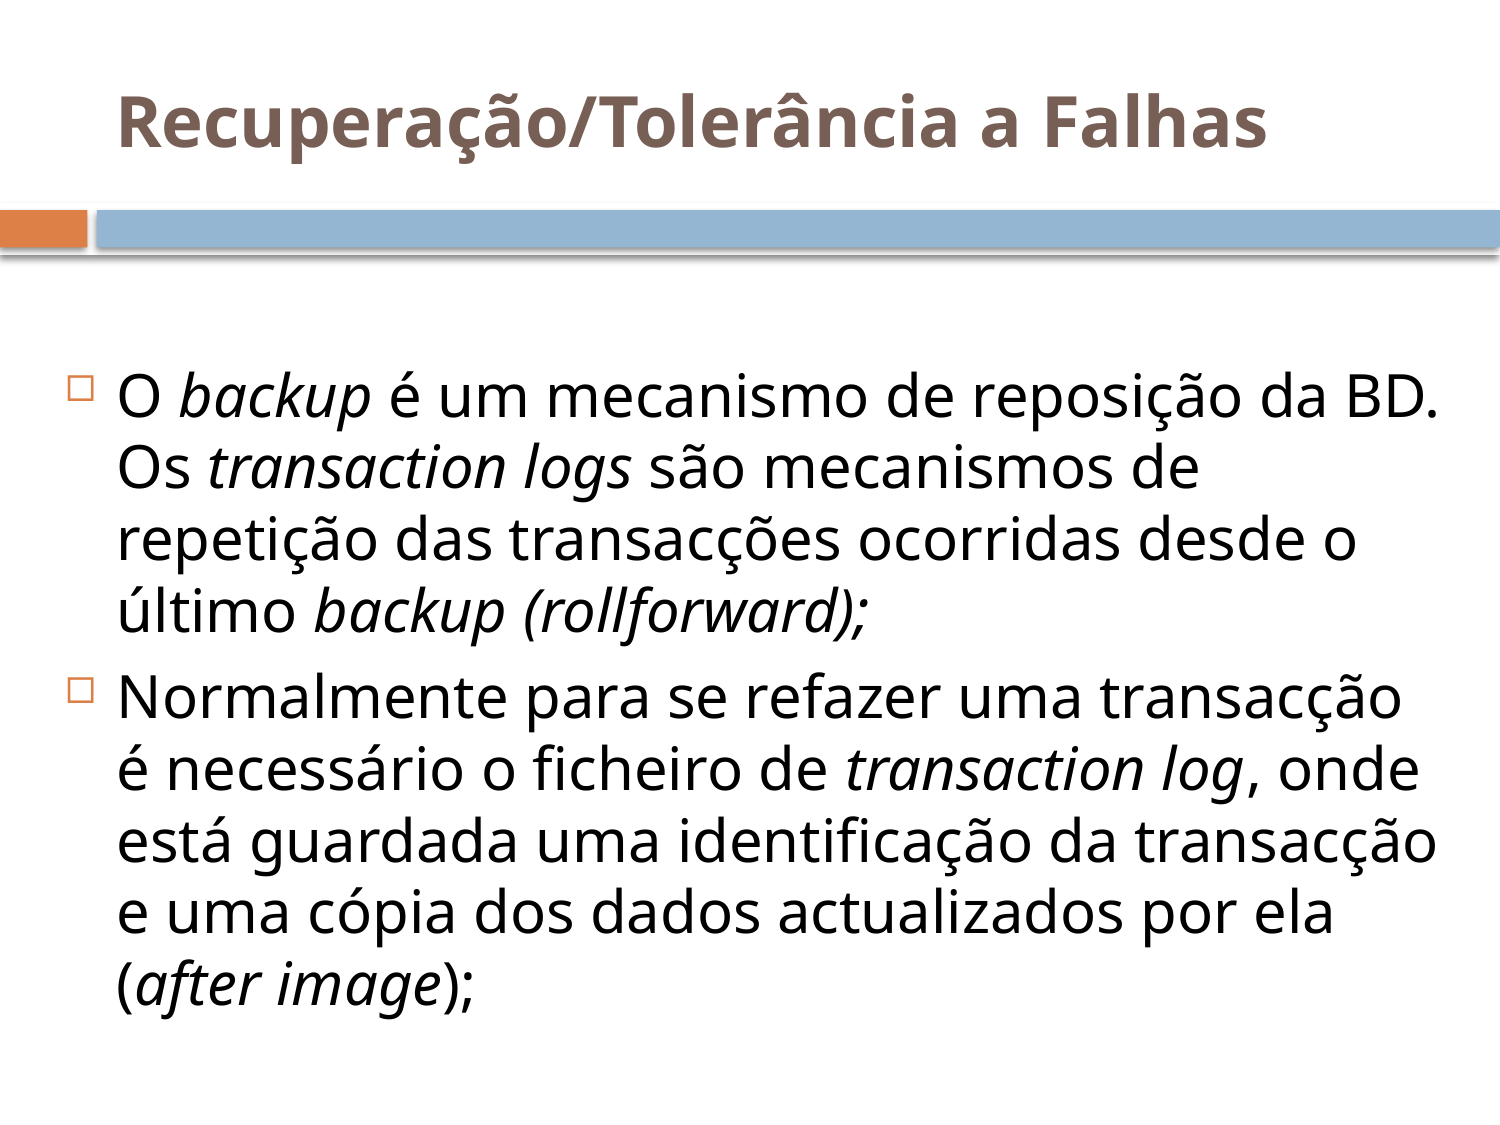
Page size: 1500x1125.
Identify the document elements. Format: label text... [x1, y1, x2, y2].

title Recuperação/Tolerância a Falhas [100, 37, 1438, 200]
list O backup é um mecanismo de reposição da BD. Os transaction logs são mecanismos de repetição das transacções ocorridas desde o último backup (rollforward); Normalmente para se refazer uma transacção é necessário o ficheiro de transaction log, onde está guardada uma identificação da transacção e uma cópia dos dados actualizados por ela (after image); [50, 350, 1463, 1025]
